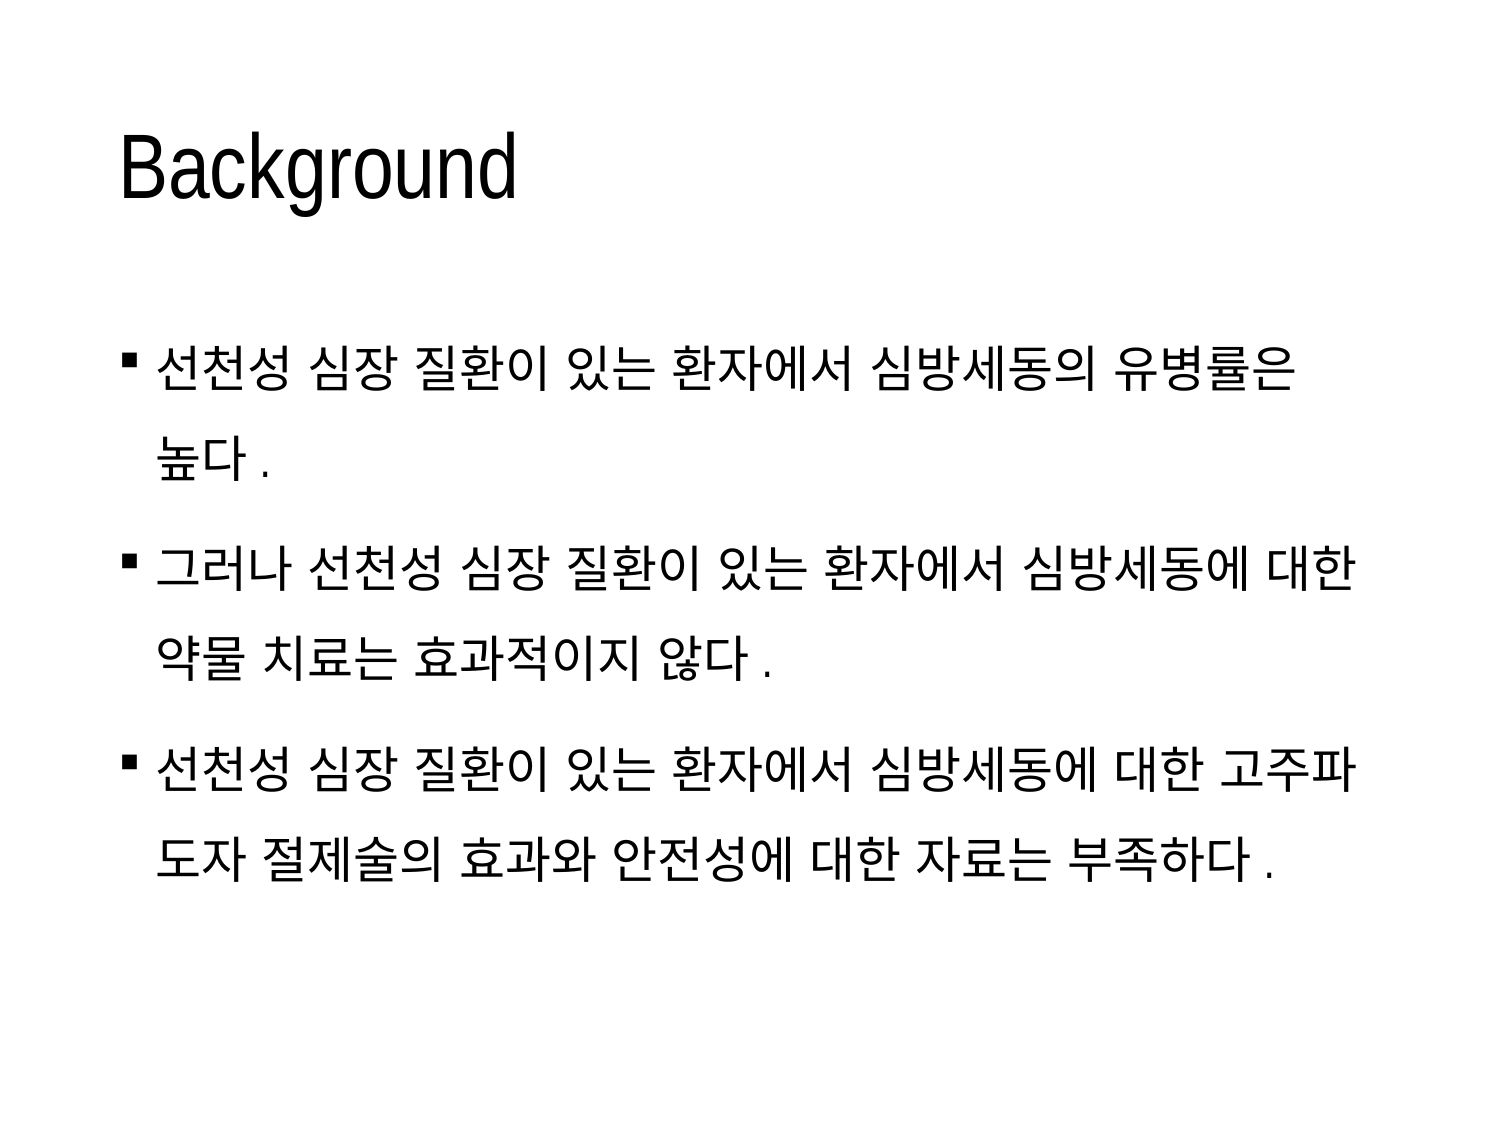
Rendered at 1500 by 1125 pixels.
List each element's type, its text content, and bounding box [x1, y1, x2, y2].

list 선천성 심장 질환이 있는 환자에서 심방세동의 유병률은 높다. 그러나 선천성 심장 질환이 있는 환자에서 심방세동에 대한 약물 치료는 효과적이지 않다. 선천성 심장 질환이 있는 환자에서 심방세동에 대한 고주파 도자 절제술의 효과와 안전성에 대한 자료는 부족하다. [103, 299, 1397, 1014]
title Background [103, 59, 1397, 278]
